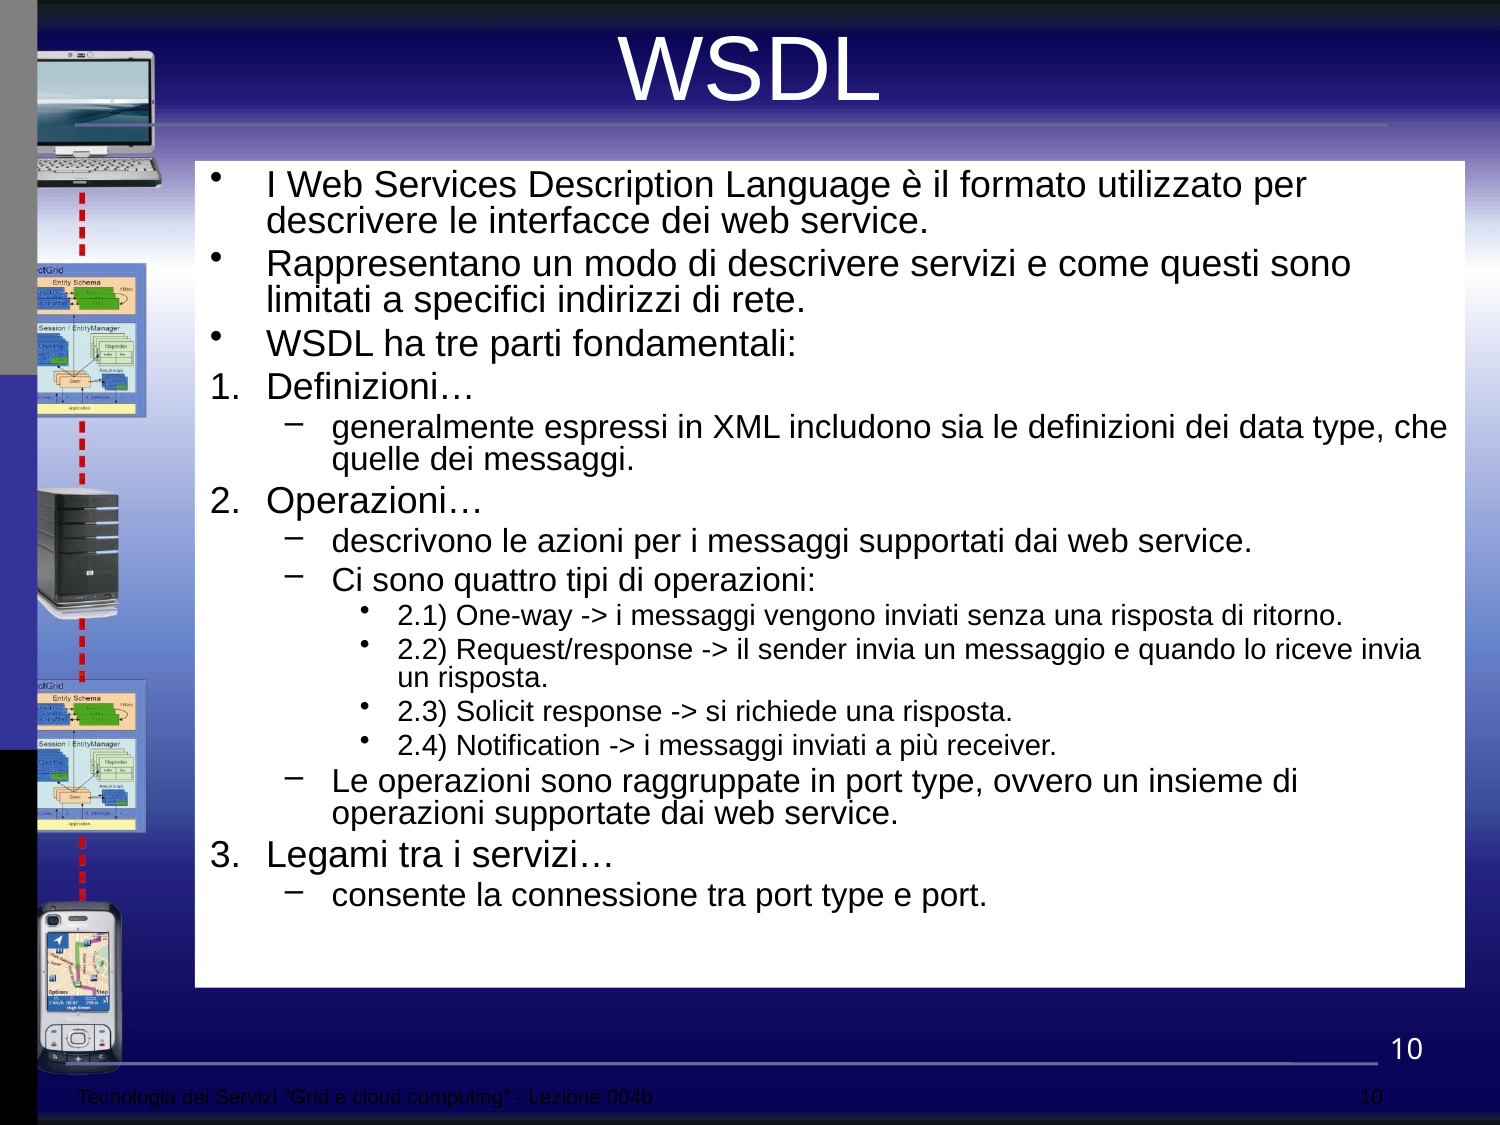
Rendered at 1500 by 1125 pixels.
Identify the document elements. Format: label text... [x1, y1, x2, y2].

picture [38, 0, 1500, 1125]
title WSDL [74, 23, 1426, 106]
list I Web Services Description Language è il formato utilizzato per descrivere le interfacce dei web service. Rappresentano un modo di descrivere servizi e come questi sono limitati a specifici indirizzi di rete. WSDL ha tre parti fondamentali: Definizioni… generalmente espressi in XML includono sia le definizioni dei data type, che quelle dei messaggi. Operazioni… descrivono le azioni per i messaggi supportati dai web service. Ci sono quattro tipi di operazioni: 2.1) One-way -> i messaggi vengono inviati senza una risposta di ritorno. 2.2) Request/response -> il sender invia un messaggio e quando lo riceve invia un risposta. 2.3) Solicit response -> si richiede una risposta. 2.4) Notification -> i messaggi inviati a più receiver. Le operazioni sono raggruppate in port type, ovvero un insieme di operazioni supportate dai web service. Legami tra i servizi… consente la connessione tra port type e port. [194, 160, 1466, 988]
